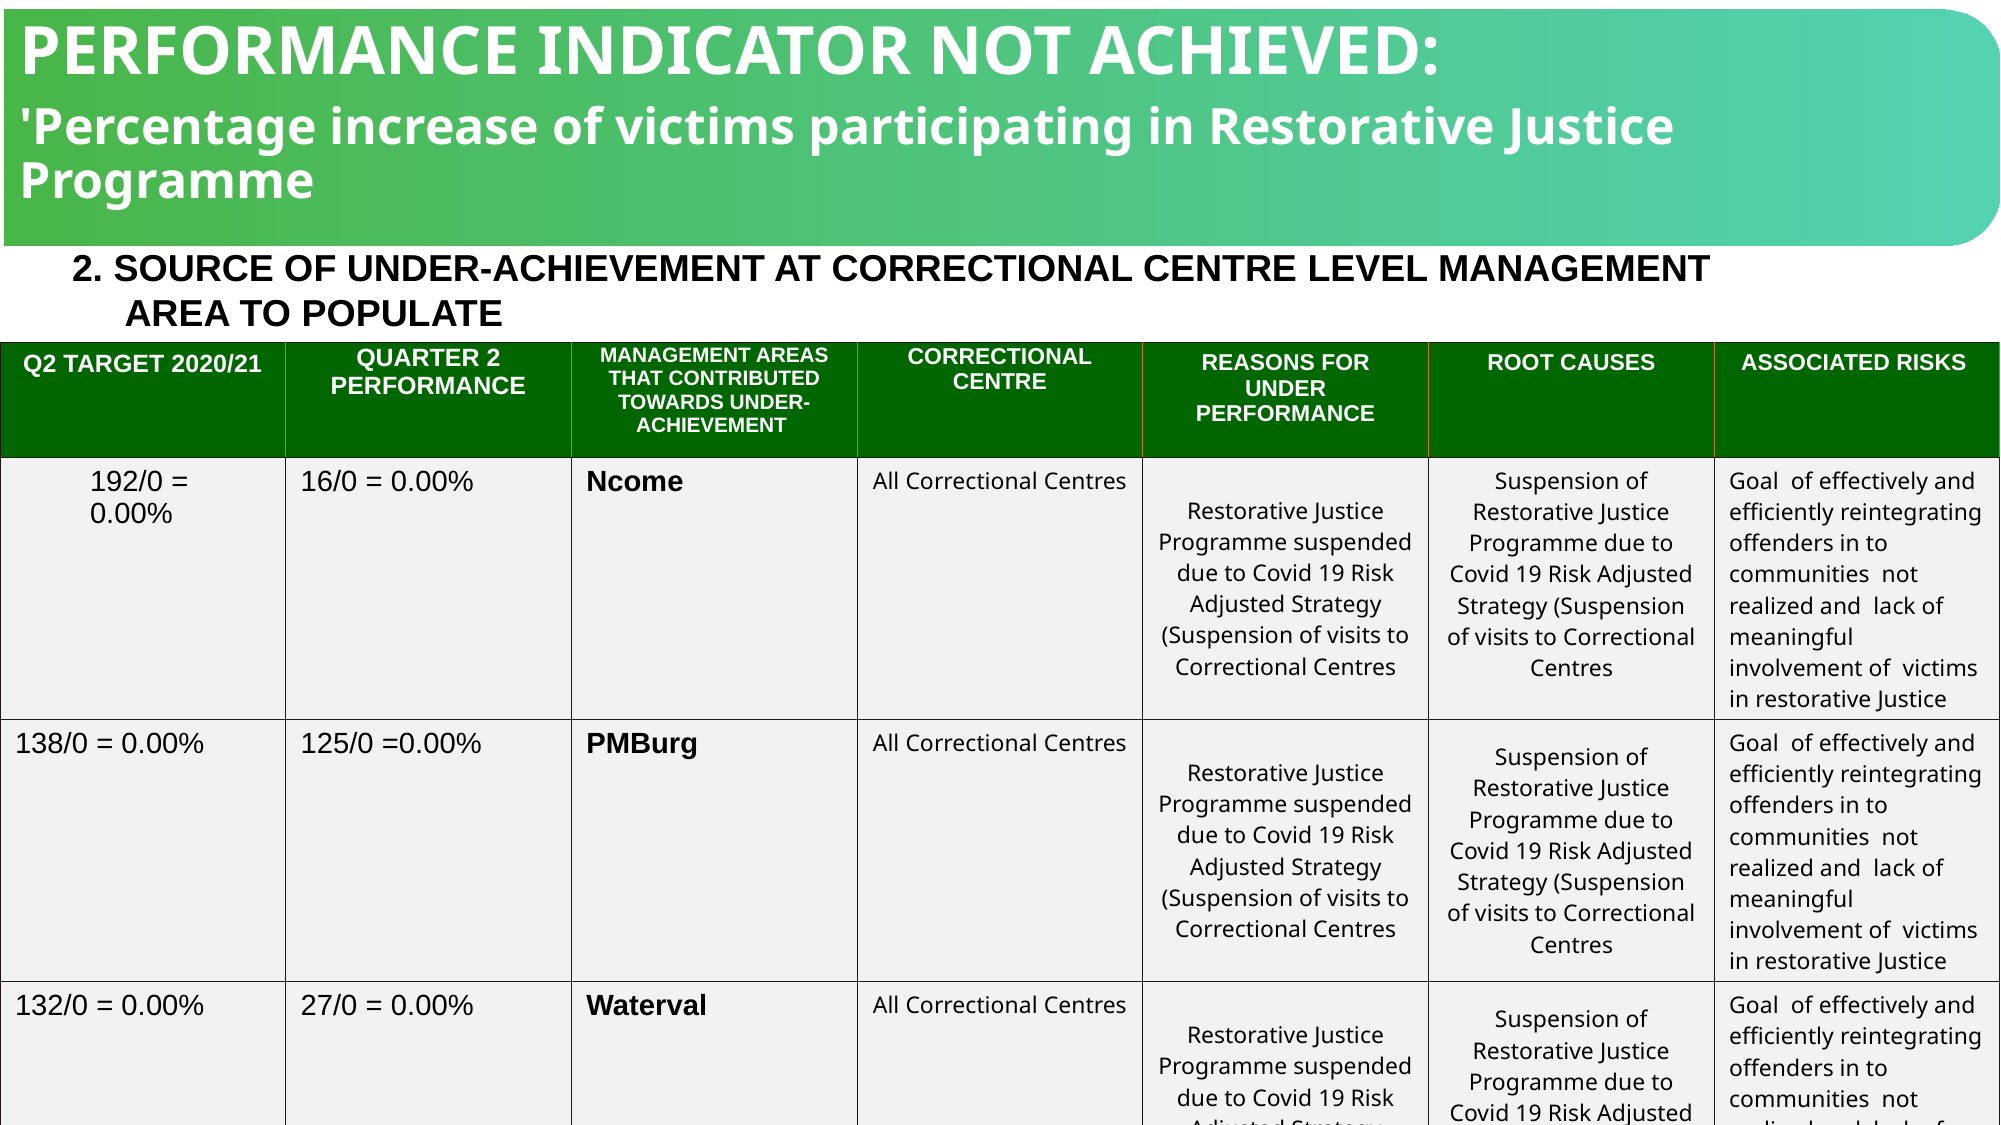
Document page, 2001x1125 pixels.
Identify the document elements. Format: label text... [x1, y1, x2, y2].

table_cell 138/0 = 0.00% [1, 720, 285, 981]
table_cell Goal of effectively and efficiently reintegrating offenders in to communities not realized and lack of meaningful involvement of victims in restorative Justice Programme [1715, 982, 1999, 1125]
table_header QUARTER 2 PERFORMANCE [286, 343, 571, 457]
table_cell Waterval [572, 982, 857, 1125]
table_cell Restorative Justice Programme suspended due to Covid 19 Risk Adjusted Strategy (Suspension of visits to Correctional Centres [1143, 458, 1428, 719]
text_box 2. SOURCE OF UNDER-ACHIEVEMENT AT CORRECTIONAL CENTRE LEVEL MANAGEMENT AREA TO POPULATE [4, 236, 1816, 341]
table_header REASONS FOR UNDER PERFORMANCE [1143, 343, 1428, 457]
table_cell 27/0 = 0.00% [286, 982, 571, 1125]
table_cell Suspension of Restorative Justice Programme due to Covid 19 Risk Adjusted Strategy (Suspension of visits to Correctional Centres [1429, 982, 1714, 1125]
table_cell 132/0 = 0.00% [1, 982, 285, 1125]
table_cell Suspension of Restorative Justice Programme due to Covid 19 Risk Adjusted Strategy (Suspension of visits to Correctional Centres [1429, 458, 1714, 719]
table_cell 125/0 =0.00% [286, 720, 571, 981]
table_cell PMBurg [572, 720, 857, 981]
table_cell All Correctional Centres [858, 720, 1142, 981]
table_cell Ncome [572, 458, 857, 719]
table_cell All Correctional Centres [858, 458, 1142, 719]
text_box PERFORMANCE INDICATOR NOT ACHIEVED: 'Percentage increase of victims participating in Restorative Justice Programme [4, 9, 1803, 96]
table_cell Restorative Justice Programme suspended due to Covid 19 Risk Adjusted Strategy (Suspension of visits to Correctional Centres [1143, 982, 1428, 1125]
table_header ROOT CAUSES [1429, 343, 1714, 457]
table_header ASSOCIATED RISKS [1715, 343, 1999, 457]
table_cell Restorative Justice Programme suspended due to Covid 19 Risk Adjusted Strategy (Suspension of visits to Correctional Centres [1143, 720, 1428, 981]
table_cell 16/0 = 0.00% [286, 458, 571, 719]
table_header Q2 TARGET 2020/21 [1, 343, 285, 457]
table_cell All Correctional Centres [858, 982, 1142, 1125]
table_cell Goal of effectively and efficiently reintegrating offenders in to communities not realized and lack of meaningful involvement of victims in restorative Justice Programme [1715, 720, 1999, 981]
text_box [4, 9, 2000, 246]
table_cell 192/0 = 0.00% [1, 458, 285, 719]
table_cell Goal of effectively and efficiently reintegrating offenders in to communities not realized and lack of meaningful involvement of victims in restorative Justice Programme [1715, 458, 1999, 719]
table_header MANAGEMENT AREAS THAT CONTRIBUTED TOWARDS UNDER-ACHIEVEMENT [572, 343, 857, 457]
table_cell Suspension of Restorative Justice Programme due to Covid 19 Risk Adjusted Strategy (Suspension of visits to Correctional Centres [1429, 720, 1714, 981]
table_header CORRECTIONAL CENTRE [858, 343, 1142, 457]
